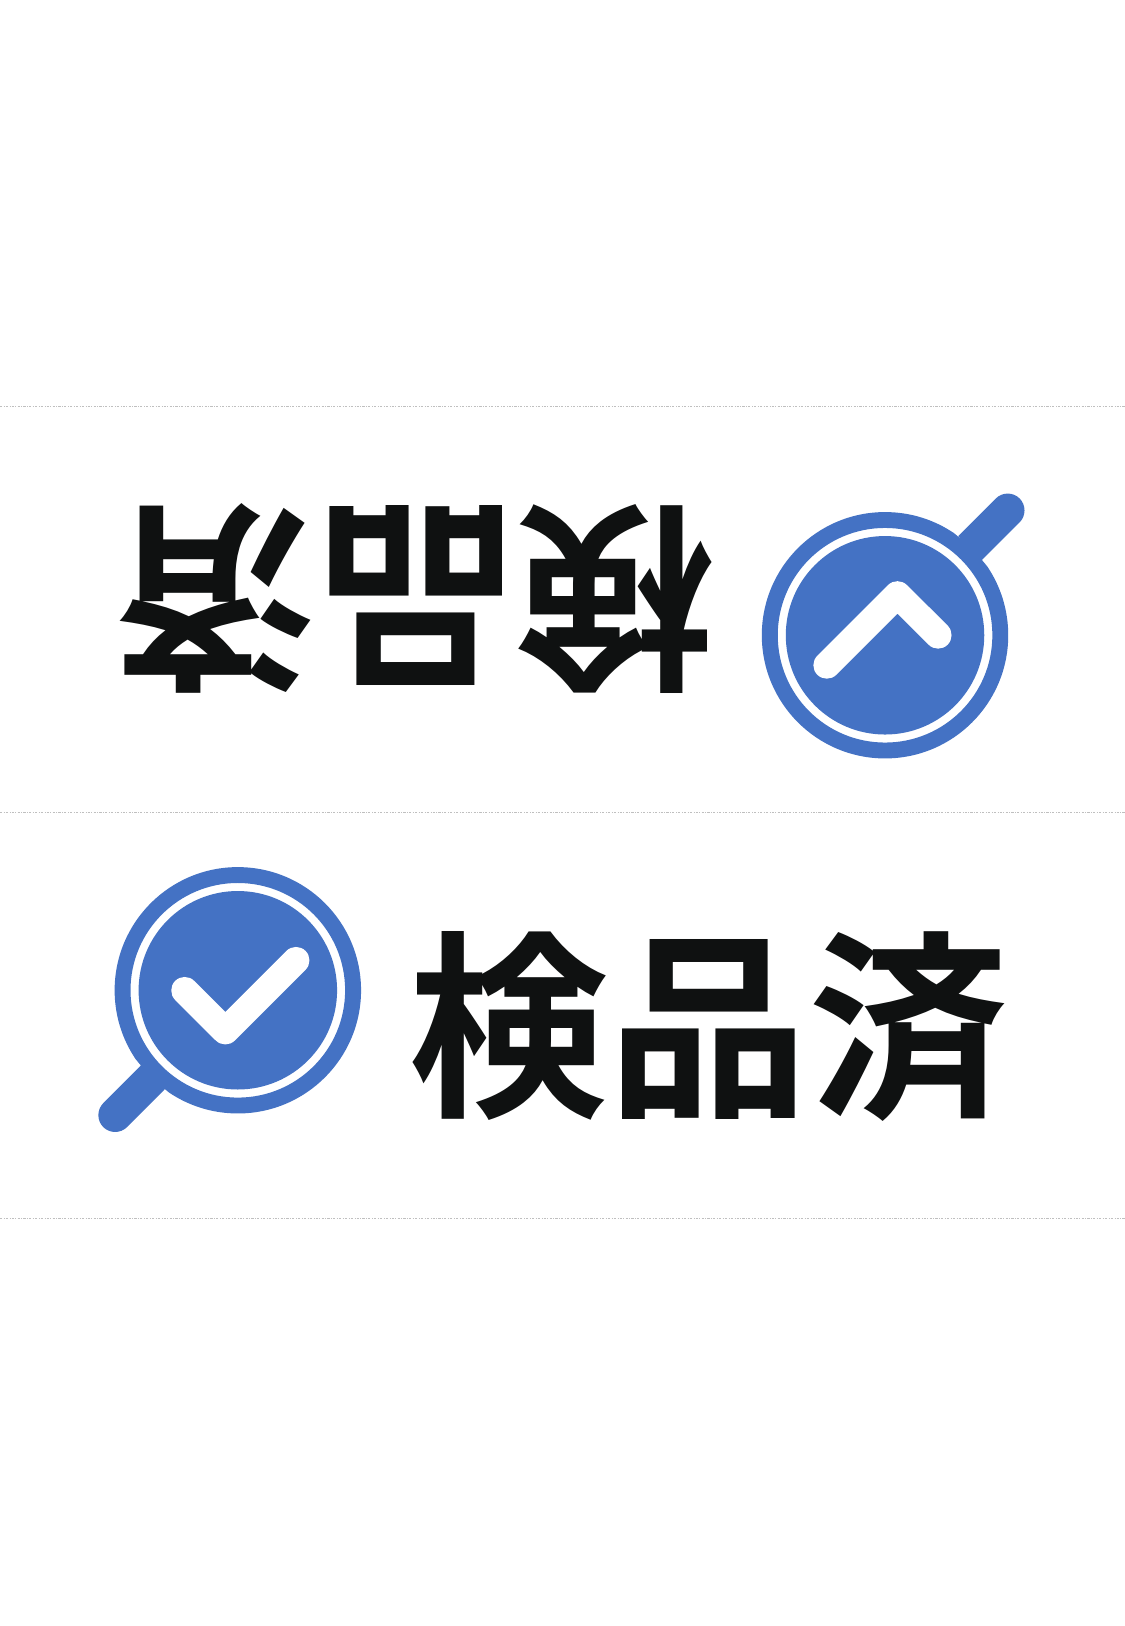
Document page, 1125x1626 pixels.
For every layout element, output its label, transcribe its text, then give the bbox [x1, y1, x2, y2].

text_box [761, 493, 1025, 759]
text_box 検品済 [101, 476, 732, 731]
text_box 検品済 [393, 894, 1024, 1149]
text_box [98, 867, 362, 1133]
